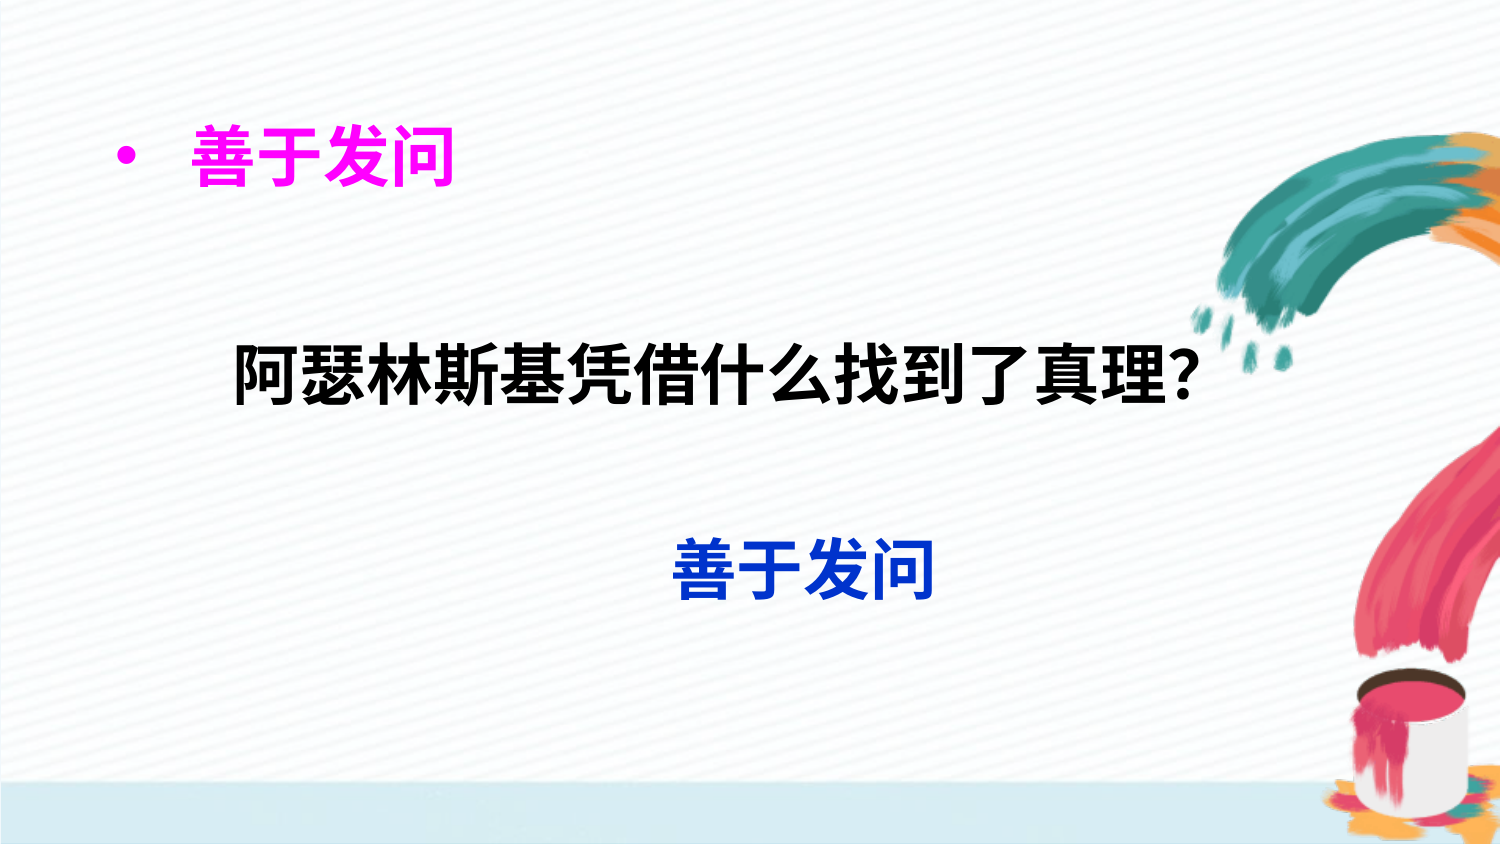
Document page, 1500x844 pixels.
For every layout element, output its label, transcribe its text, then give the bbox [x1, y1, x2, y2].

text_box 阿瑟林斯基凭借什么找到了真理？ [218, 309, 1282, 421]
picture [1180, 87, 1500, 844]
text_box 善于发问 [655, 504, 963, 616]
text_box 善于发问 [100, 91, 514, 202]
